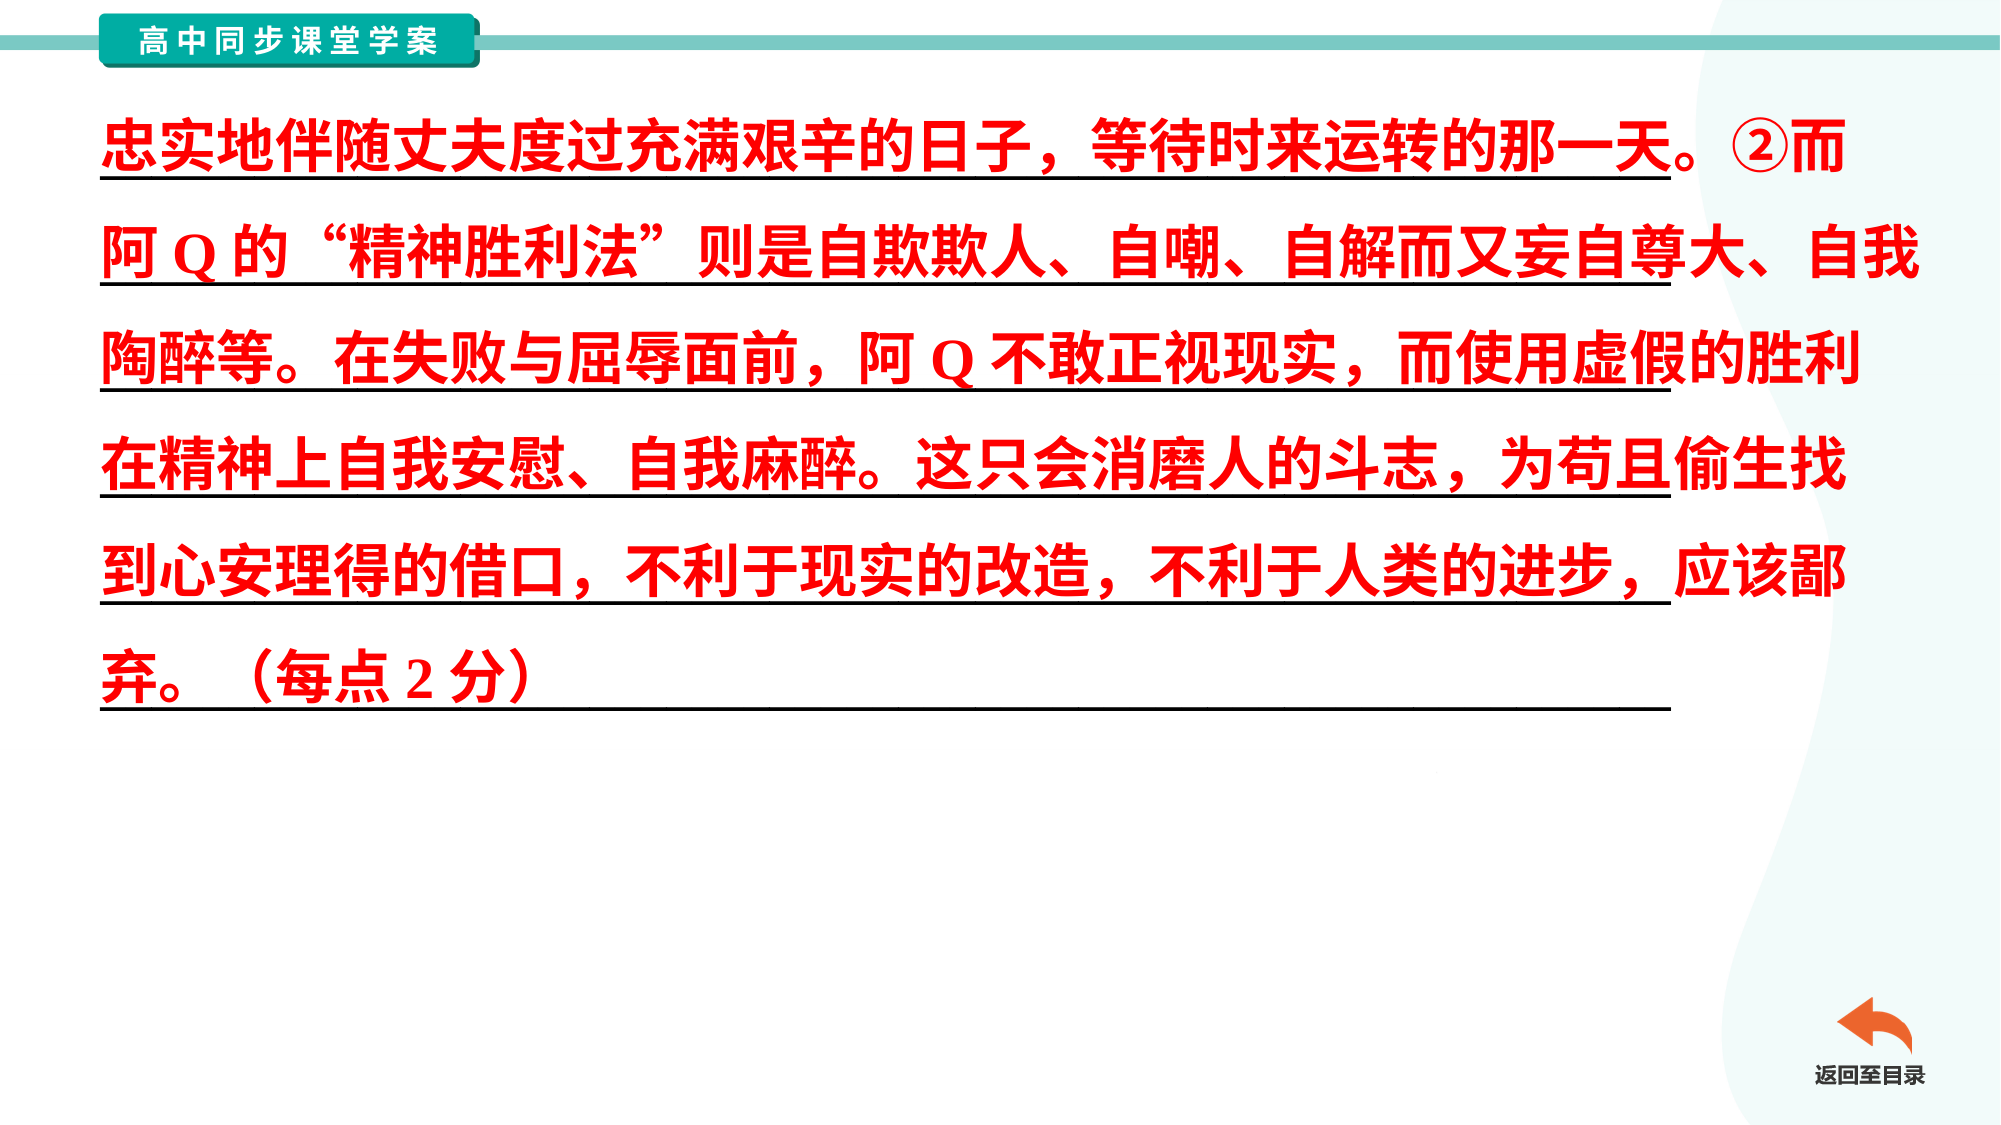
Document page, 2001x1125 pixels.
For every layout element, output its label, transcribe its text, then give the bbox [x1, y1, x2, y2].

text_box 忠实地伴随丈夫度过充满艰辛的日子，等待时来运转的那一天。②而 阿Q的“精神胜利法”则是自欺欺人、自嘲、自解而又妄自尊大、自我 陶醉等。在失败与屈辱面前，阿Q不敢正视现实，而使用虚假的胜利 在精神上自我安慰、自我麻醉。这只会消磨人的斗志，为苟且偷生找 到心安理得的借口，不利于现实的改造，不利于人类的进步，应该鄙 弃。（每点2分） [100, 72, 1899, 711]
picture [0, 0, 2000, 1125]
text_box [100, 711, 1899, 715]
